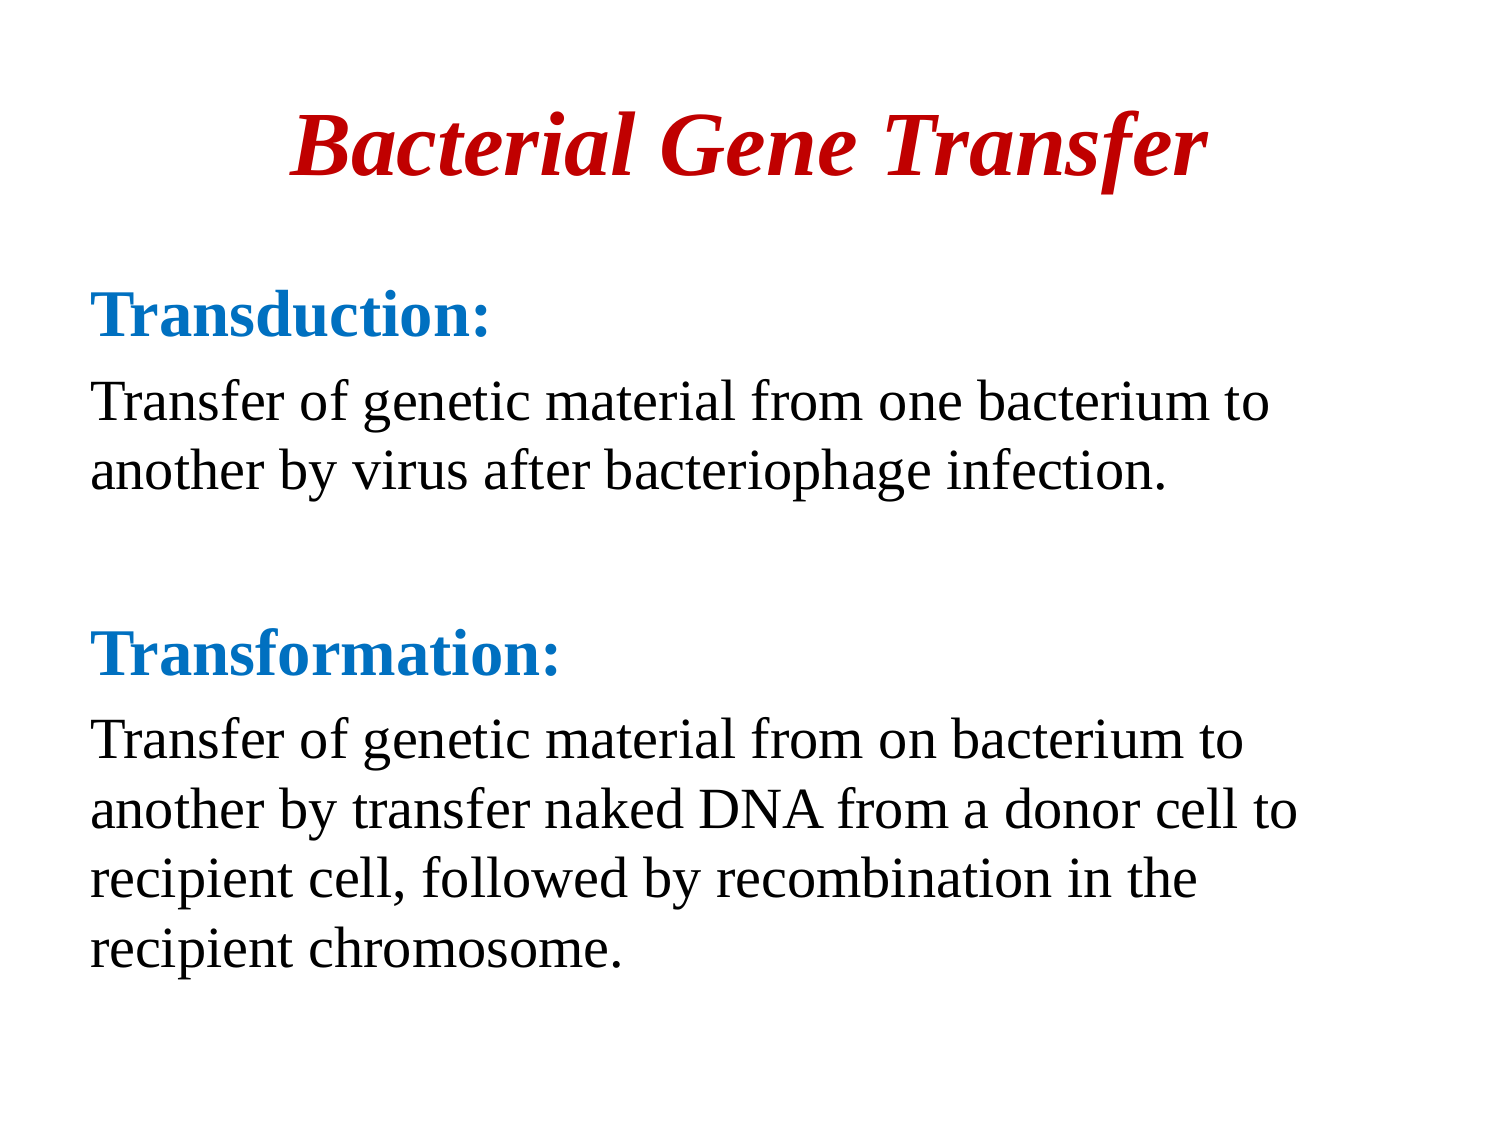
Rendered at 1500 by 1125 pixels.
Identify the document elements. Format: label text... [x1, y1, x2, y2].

list Transduction: Transfer of genetic material from one bacterium to another by virus after bacteriophage infection. Transformation: Transfer of genetic material from on bacterium to another by transfer naked DNA from a donor cell to recipient cell, followed by recombination in the recipient chromosome. [75, 262, 1425, 1005]
title Bacterial Gene Transfer [75, 45, 1425, 233]
